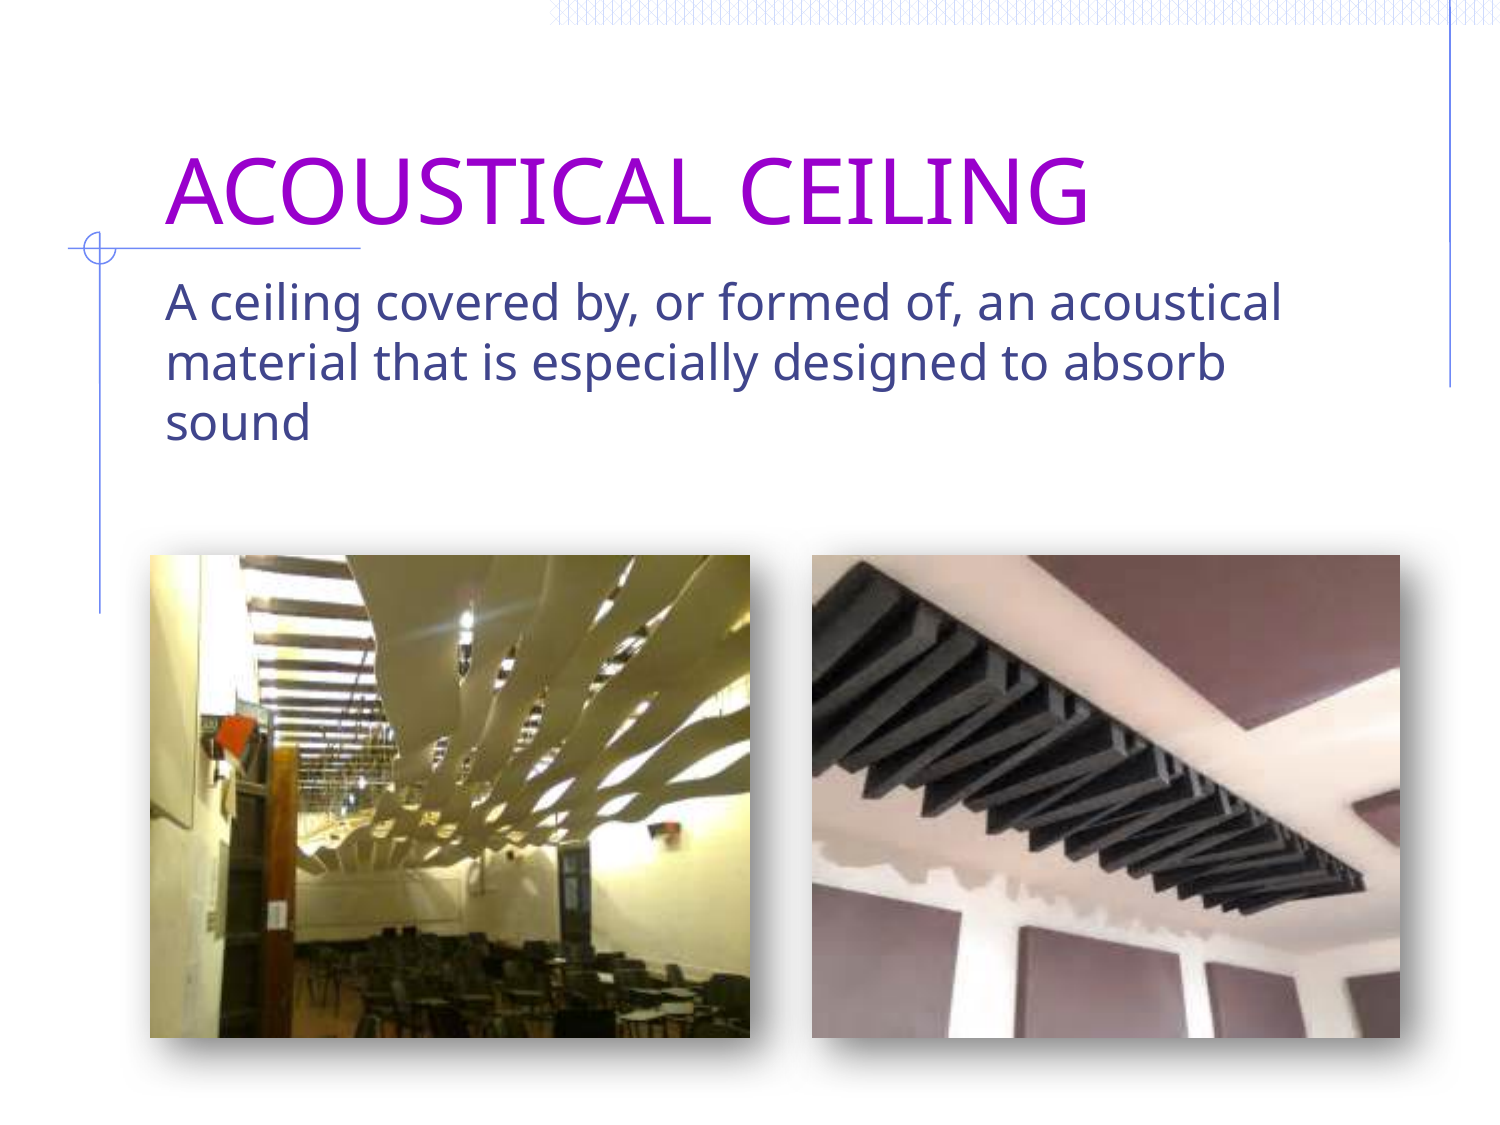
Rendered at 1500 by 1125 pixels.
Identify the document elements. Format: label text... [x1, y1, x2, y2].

picture [812, 555, 1401, 1038]
list ACOUSTICAL CEILING [150, 99, 1263, 250]
list A ceiling covered by, or formed of, an acoustical material that is especially designed to absorb sound [150, 262, 1313, 500]
picture [149, 555, 751, 1038]
